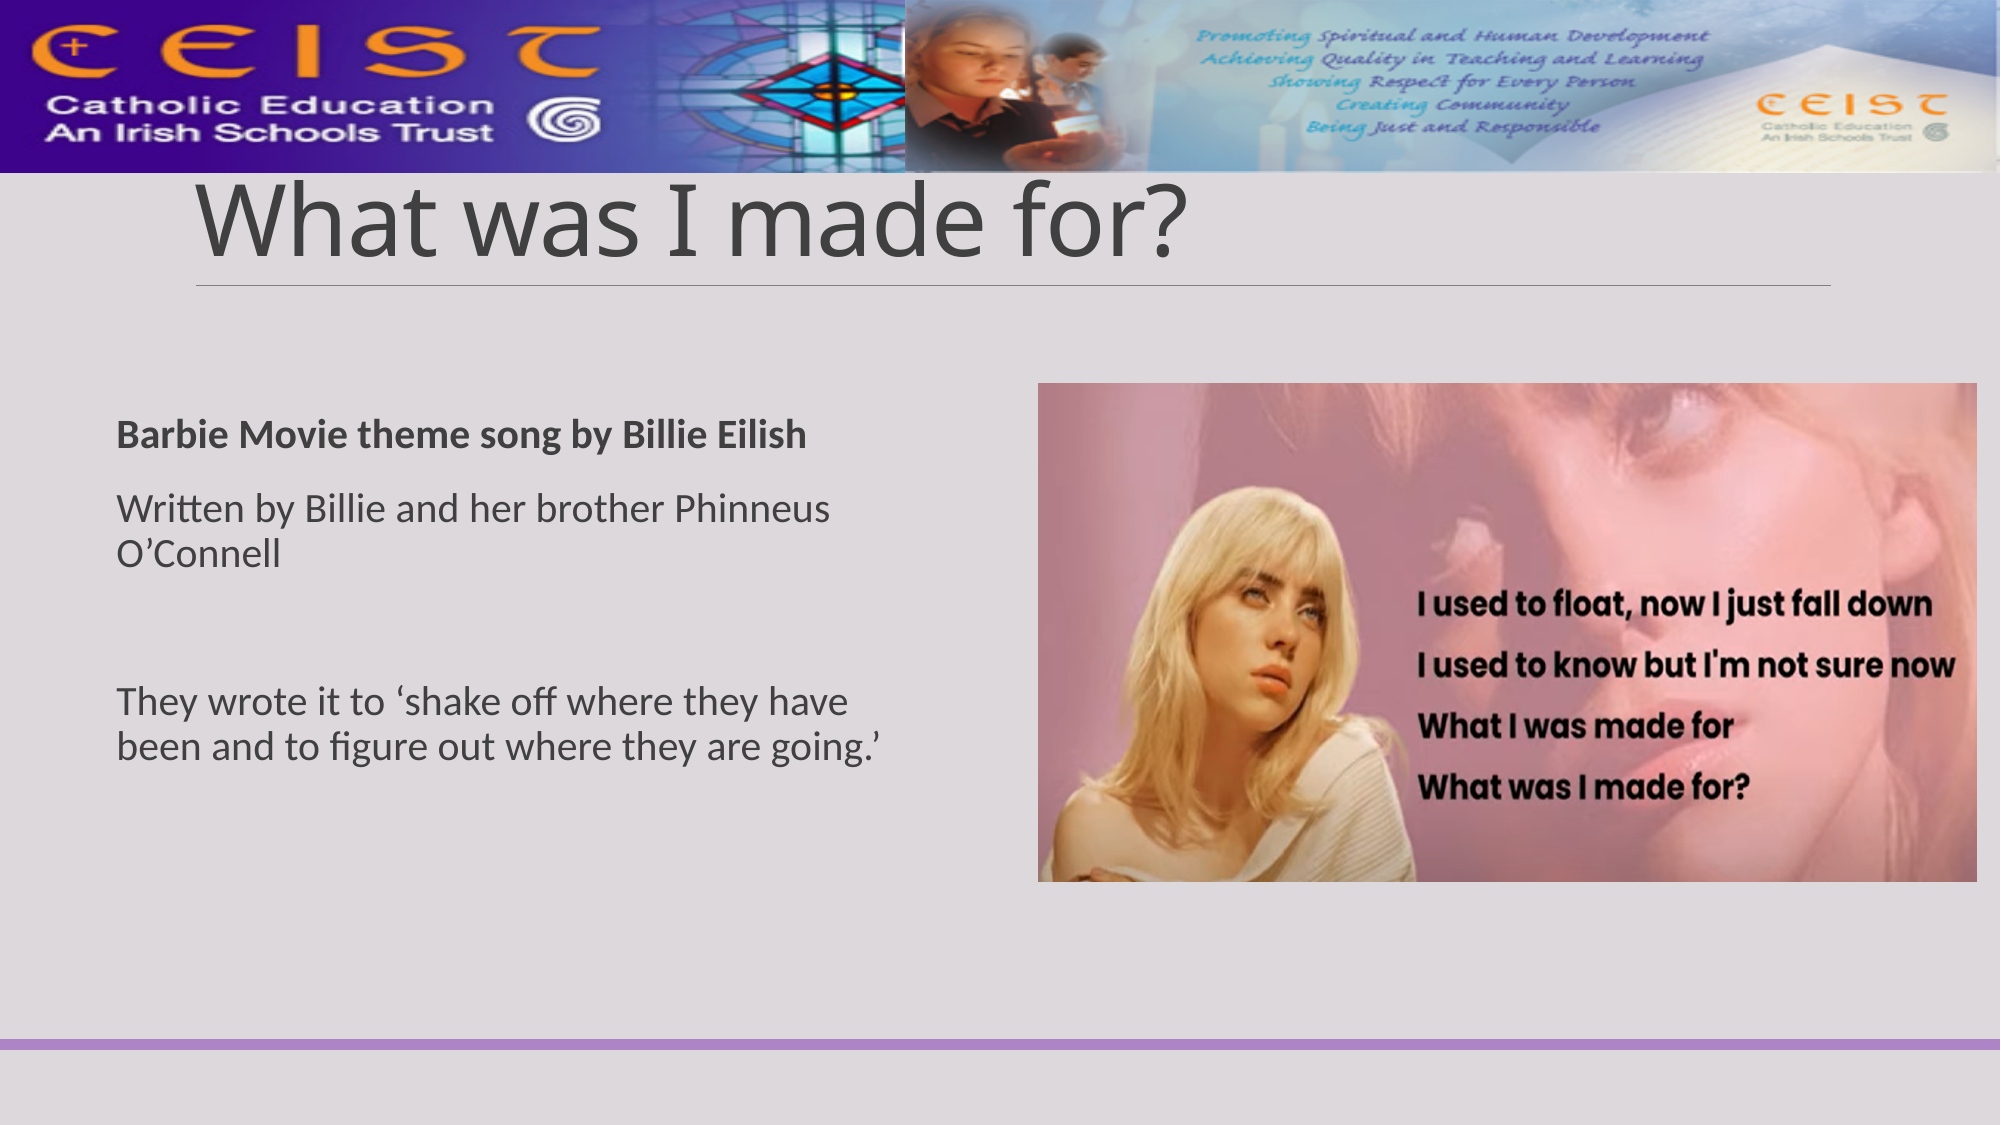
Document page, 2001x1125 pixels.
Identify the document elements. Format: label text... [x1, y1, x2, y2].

picture [0, 0, 2000, 173]
picture [1037, 383, 1978, 883]
title What was I made for? [179, 47, 1830, 285]
list Barbie Movie theme song by Billie Eilish Written by Billie and her brother Phinneus O’Connell They wrote it to ‘shake off where they have been and to figure out where they are going.’ [101, 325, 930, 986]
